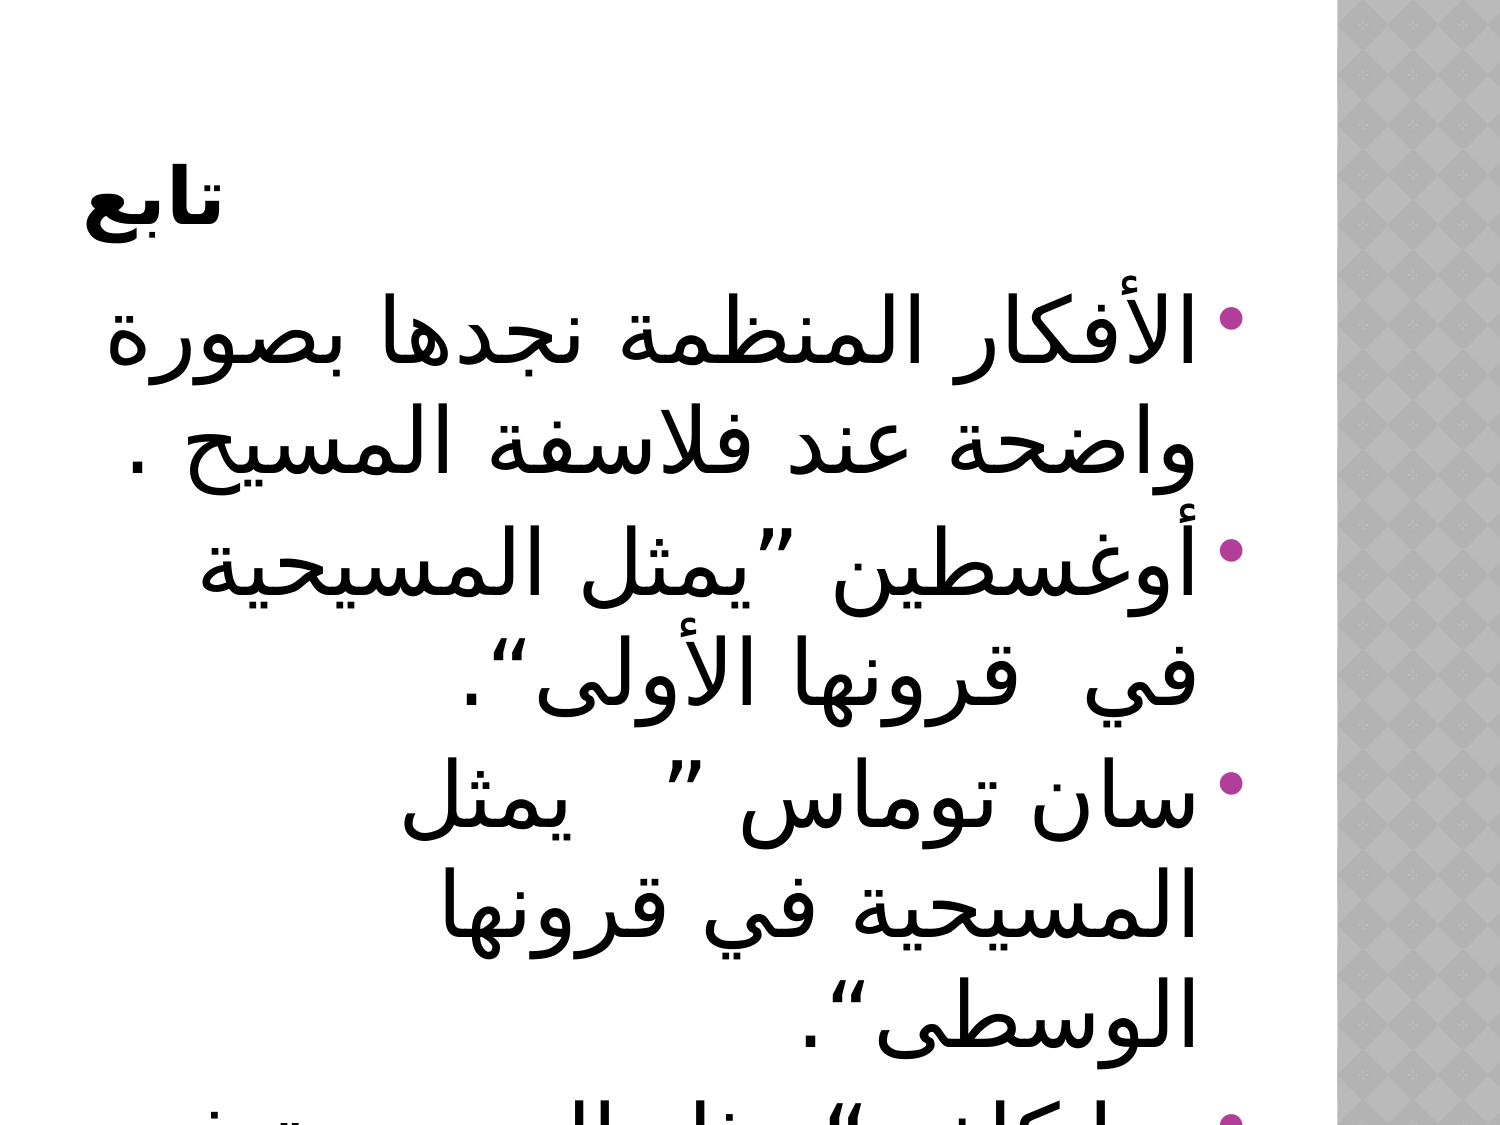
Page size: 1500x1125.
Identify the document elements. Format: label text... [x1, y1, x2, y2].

list الأفكار المنظمة نجدها بصورة واضحة عند فلاسفة المسيح . أوغسطين ”يمثل المسيحية في قرونها الأولى“. سان توماس ” يمثل المسيحية في قرونها الوسطى“. حنا كلفن“يمثل المسيحية في عصر الإصلاح الديني. [75, 264, 1263, 1059]
title تابع [75, 52, 1263, 240]
